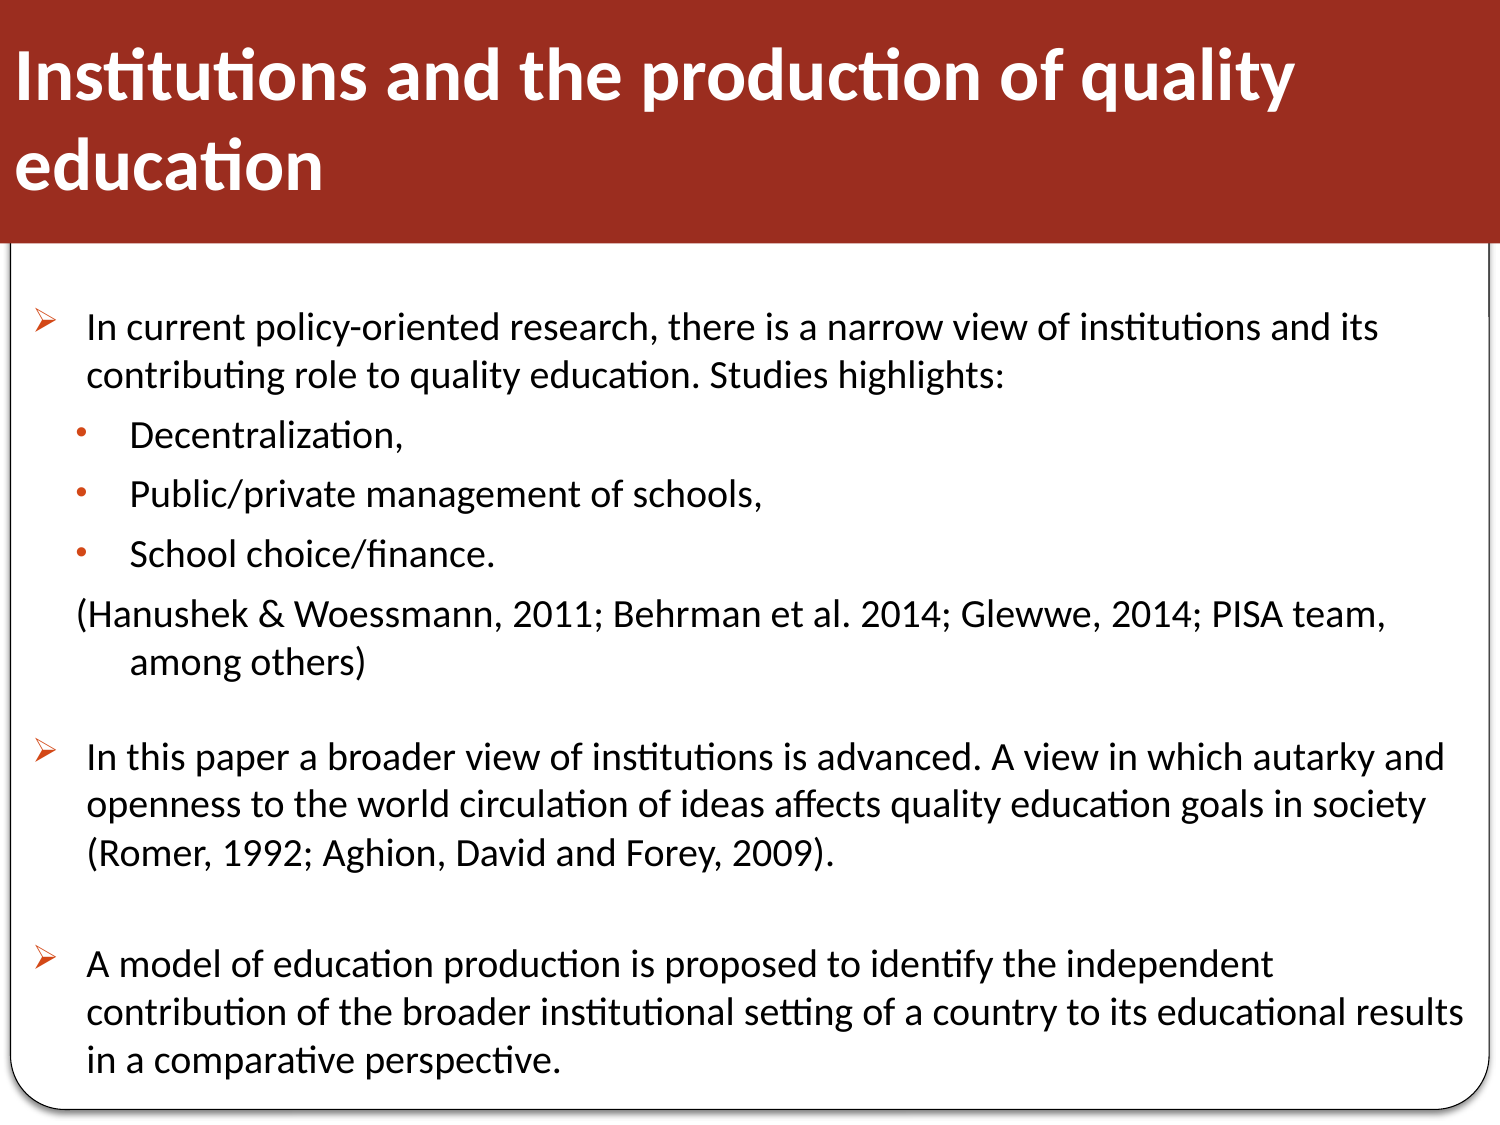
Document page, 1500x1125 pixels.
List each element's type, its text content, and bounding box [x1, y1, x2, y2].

title Institutions and the production of quality education [0, 0, 1500, 244]
list In current policy-oriented research, there is a narrow view of institutions and its contributing role to quality education. Studies highlights: Decentralization, Public/private management of schools, School choice/finance. (Hanushek & Woessmann, 2011; Behrman et al. 2014; Glewwe, 2014; PISA team, among others) In this paper a broader view of institutions is advanced. A view in which autarky and openness to the world circulation of ideas affects quality education goals in society (Romer, 1992; Aghion, David and Forey, 2009). A model of education production is proposed to identify the independent contribution of the broader institutional setting of a country to its educational results in a comparative perspective. [17, 257, 1483, 1097]
